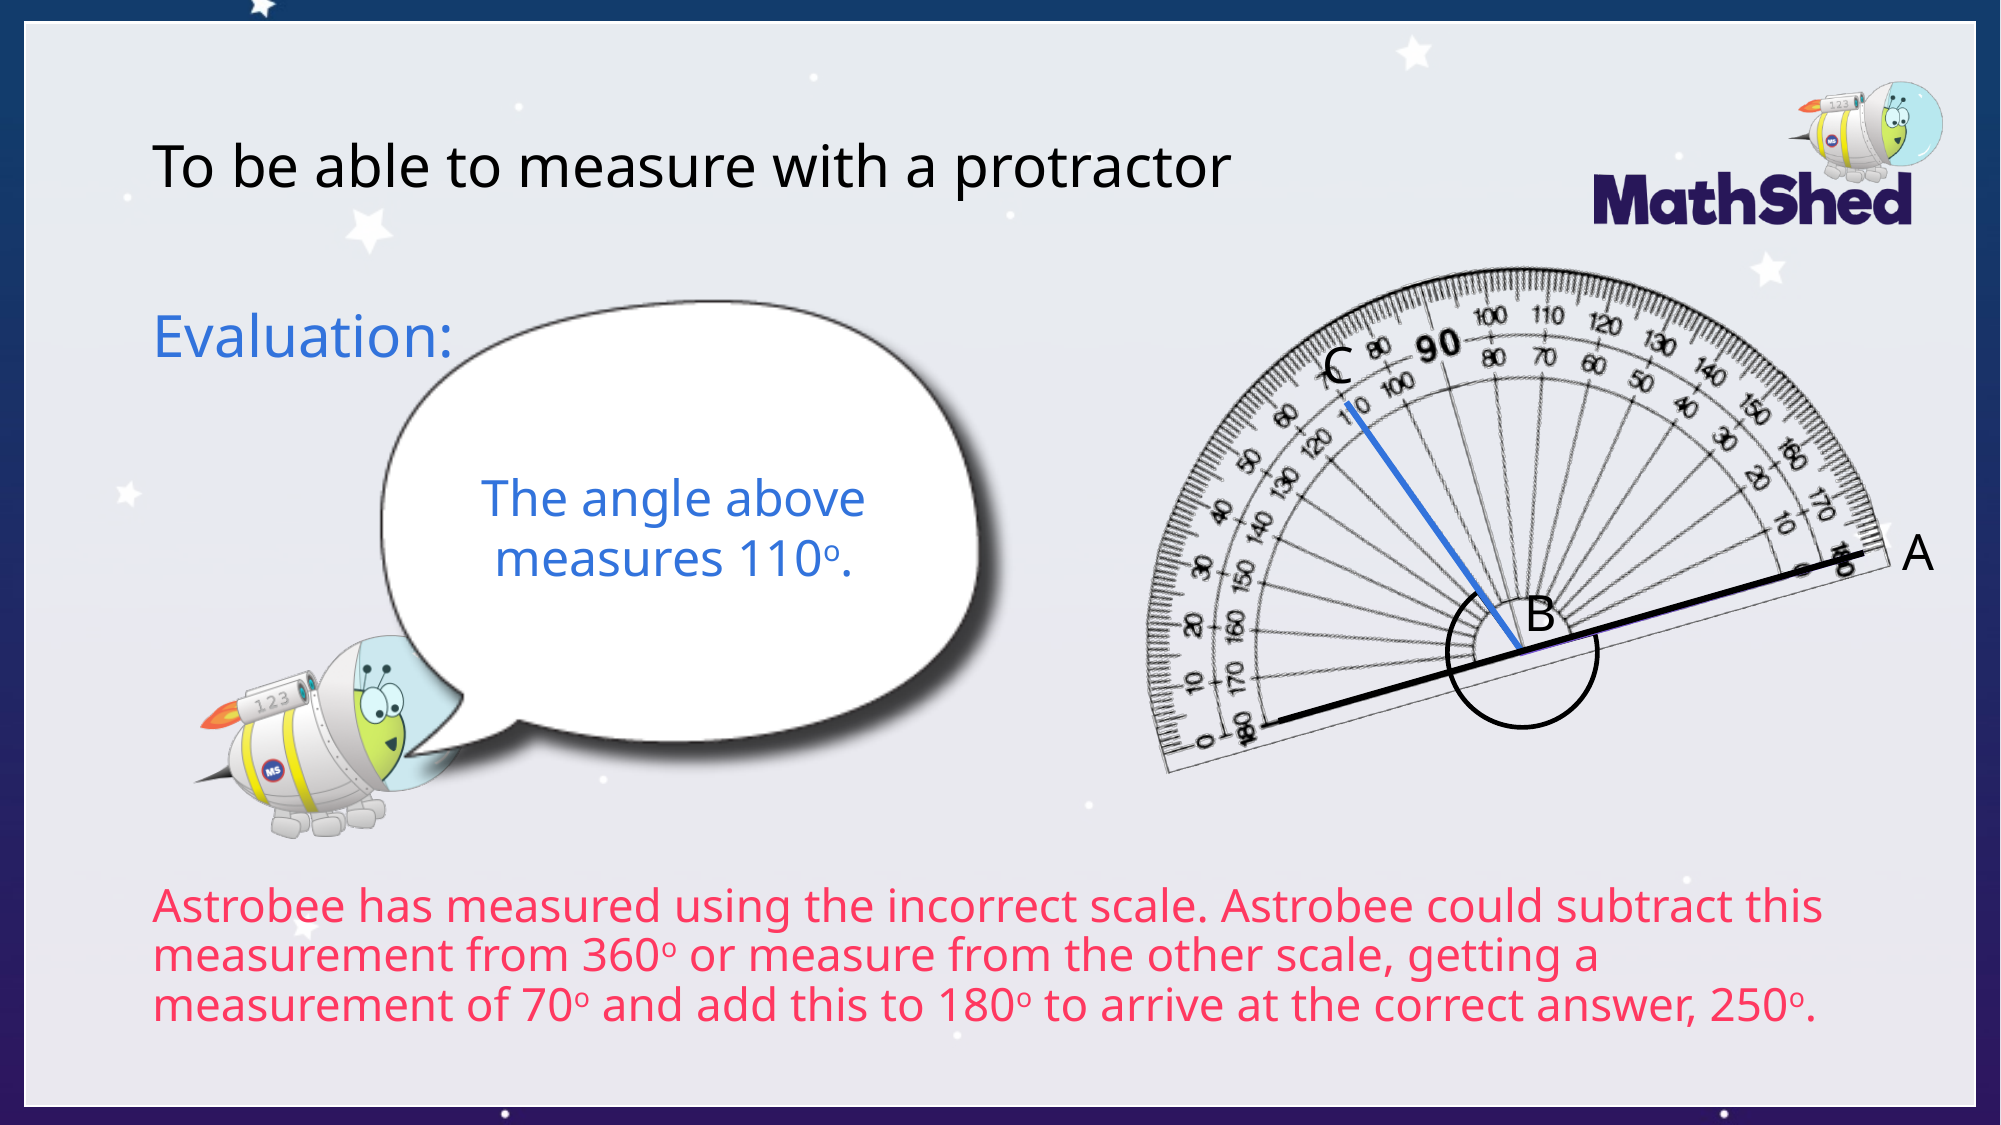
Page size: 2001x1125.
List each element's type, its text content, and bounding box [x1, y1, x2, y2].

text_box A [1887, 513, 1950, 588]
list Evaluation: Astrobee has measured using the incorrect scale. Astrobee could subtract this measurement from 360o or measure from the other scale, getting a measurement of 70o and add this to 180o to arrive at the correct answer, 250o. [137, 299, 1904, 1066]
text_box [1346, 402, 1522, 552]
title To be able to measure with a protractor [137, 59, 1578, 278]
picture [0, 0, 2001, 1125]
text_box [1278, 552, 1864, 722]
text_box [1491, 722, 1553, 729]
